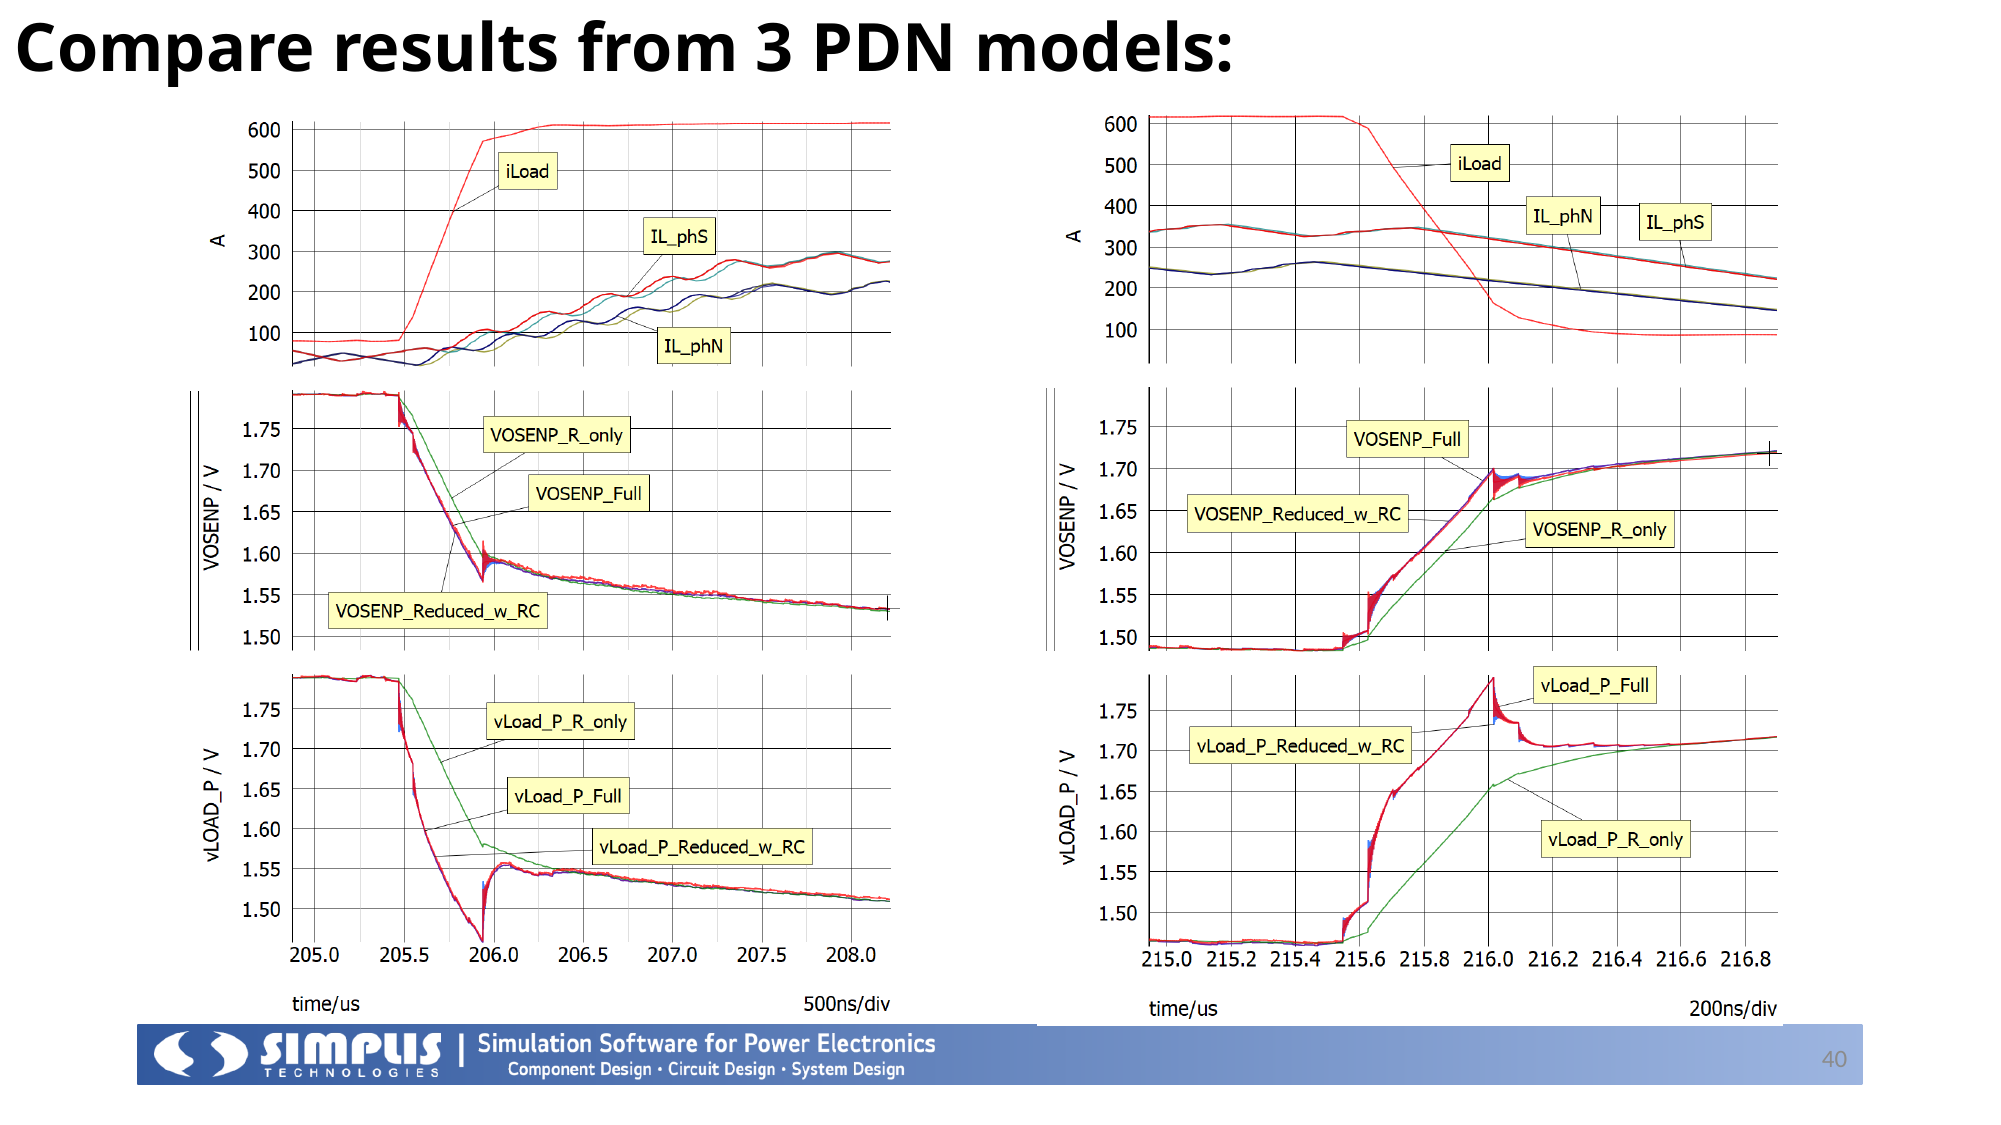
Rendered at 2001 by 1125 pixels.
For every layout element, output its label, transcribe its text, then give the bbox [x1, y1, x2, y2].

text_box Compare results from 3 PDN models: [0, 5, 1946, 110]
picture [1037, 111, 1783, 1026]
picture [154, 108, 945, 1108]
slide_number 40 [1412, 1027, 1863, 1088]
